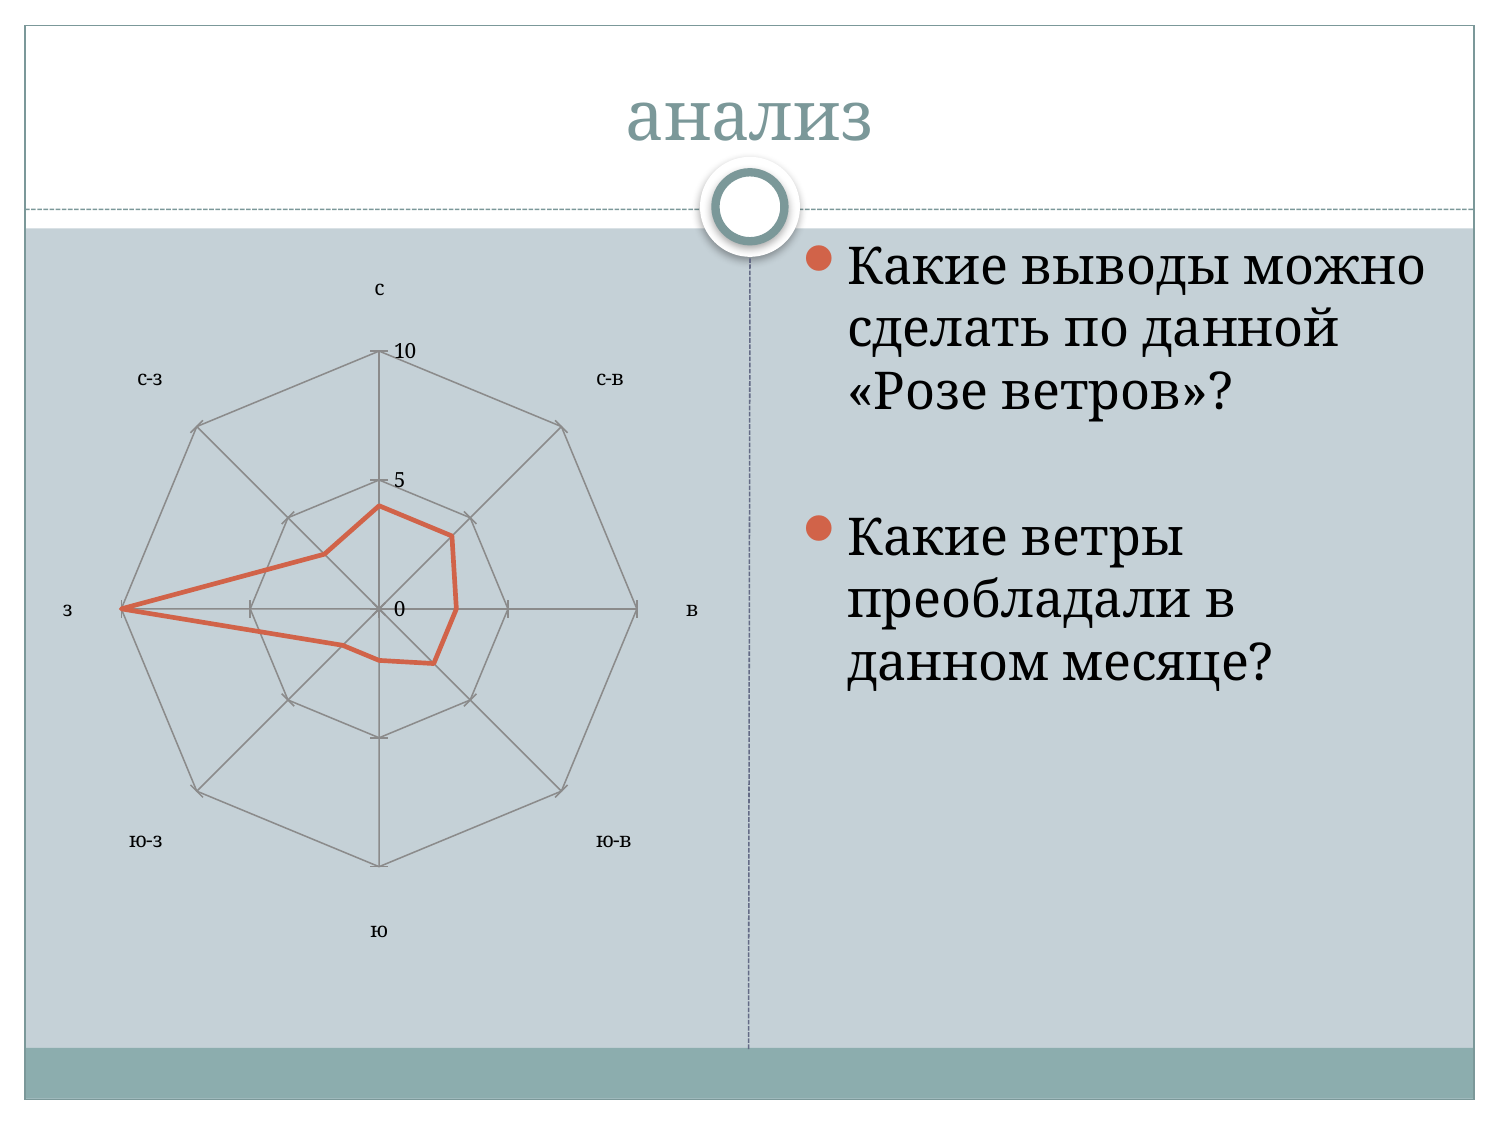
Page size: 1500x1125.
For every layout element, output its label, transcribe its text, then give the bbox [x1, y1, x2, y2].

chart [49, 224, 713, 994]
title анализ [49, 37, 1450, 162]
list Какие выводы можно сделать по данной «Розе ветров»? Какие ветры преобладали в данном месяце? [787, 224, 1450, 993]
